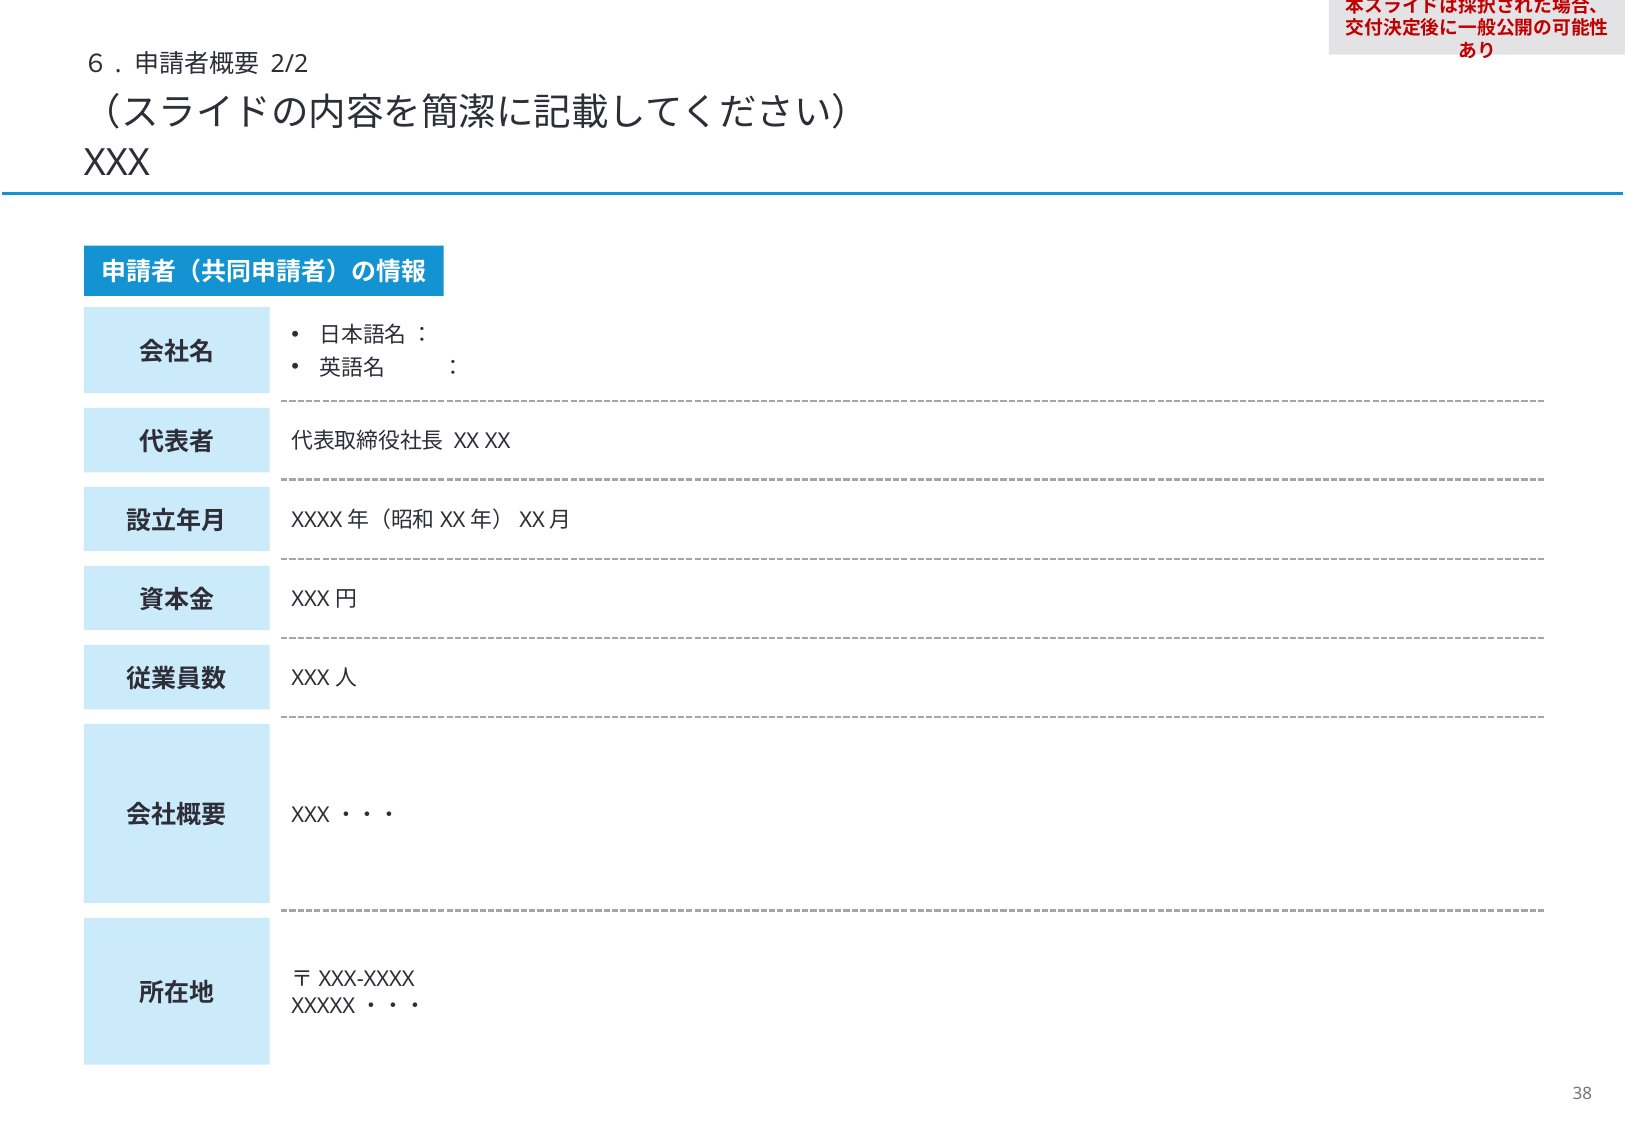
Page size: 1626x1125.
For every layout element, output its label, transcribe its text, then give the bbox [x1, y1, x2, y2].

text_box XXX・・・ [279, 723, 1542, 904]
text_box 本スライドは採択された場合、交付決定後に一般公開の可能性あり [1328, 0, 1625, 55]
list ６. 申請者概要 2/2 [84, 40, 1543, 82]
text_box 代表者 [83, 407, 270, 473]
text_box XXXX年（昭和XX年）XX月 [279, 486, 1542, 552]
text_box XXX人 [279, 644, 1542, 710]
list （スライドの内容を簡潔に記載してください） XXX [84, 83, 1543, 183]
text_box 申請者（共同申請者）の情報 [83, 245, 445, 297]
text_box 従業員数 [83, 644, 270, 710]
text_box 代表取締役社長 XX XX [279, 407, 1542, 473]
text_box 会社概要 [83, 723, 270, 904]
text_box 〒XXX-XXXX XXXXX・・・ [279, 917, 1542, 1065]
text_box 資本金 [83, 565, 270, 631]
text_box 設立年月 [83, 486, 270, 552]
text_box 日本語名 ： 英語名 ： [279, 306, 1542, 394]
text_box 所在地 [83, 917, 270, 1065]
text_box XXX円 [279, 565, 1542, 631]
text_box 会社名 [83, 306, 270, 394]
